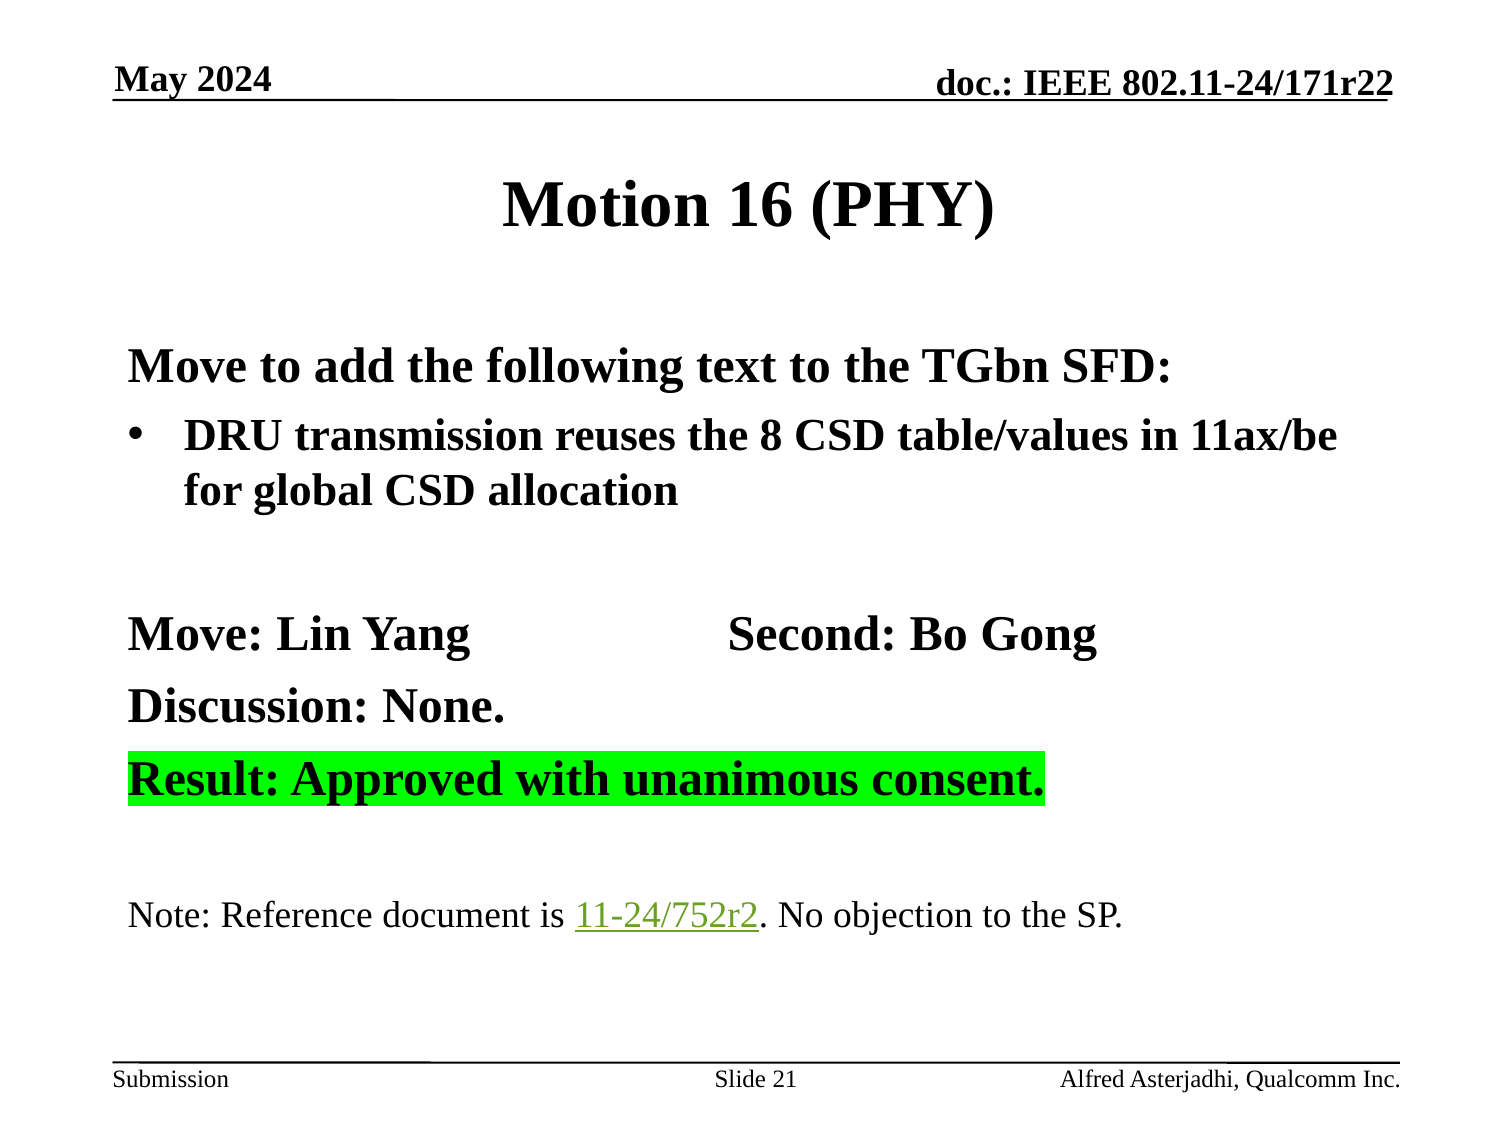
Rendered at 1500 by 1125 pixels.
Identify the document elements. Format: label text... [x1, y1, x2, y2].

slide_number Slide 21 [712, 1061, 800, 1123]
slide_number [114, 54, 423, 100]
list Move to add the following text to the TGbn SFD: DRU transmission reuses the 8 CSD table/values in 11ax/be for global CSD allocation Move: Lin Yang Second: Bo Gong Discussion: None. Result: Approved with unanimous consent. Note: Reference document is 11-24/752r2. No objection to the SP. [112, 324, 1388, 1000]
title Motion 16 (PHY) [112, 112, 1388, 288]
footer Alfred Asterjadhi, Qualcomm Inc. [878, 1061, 1402, 1093]
